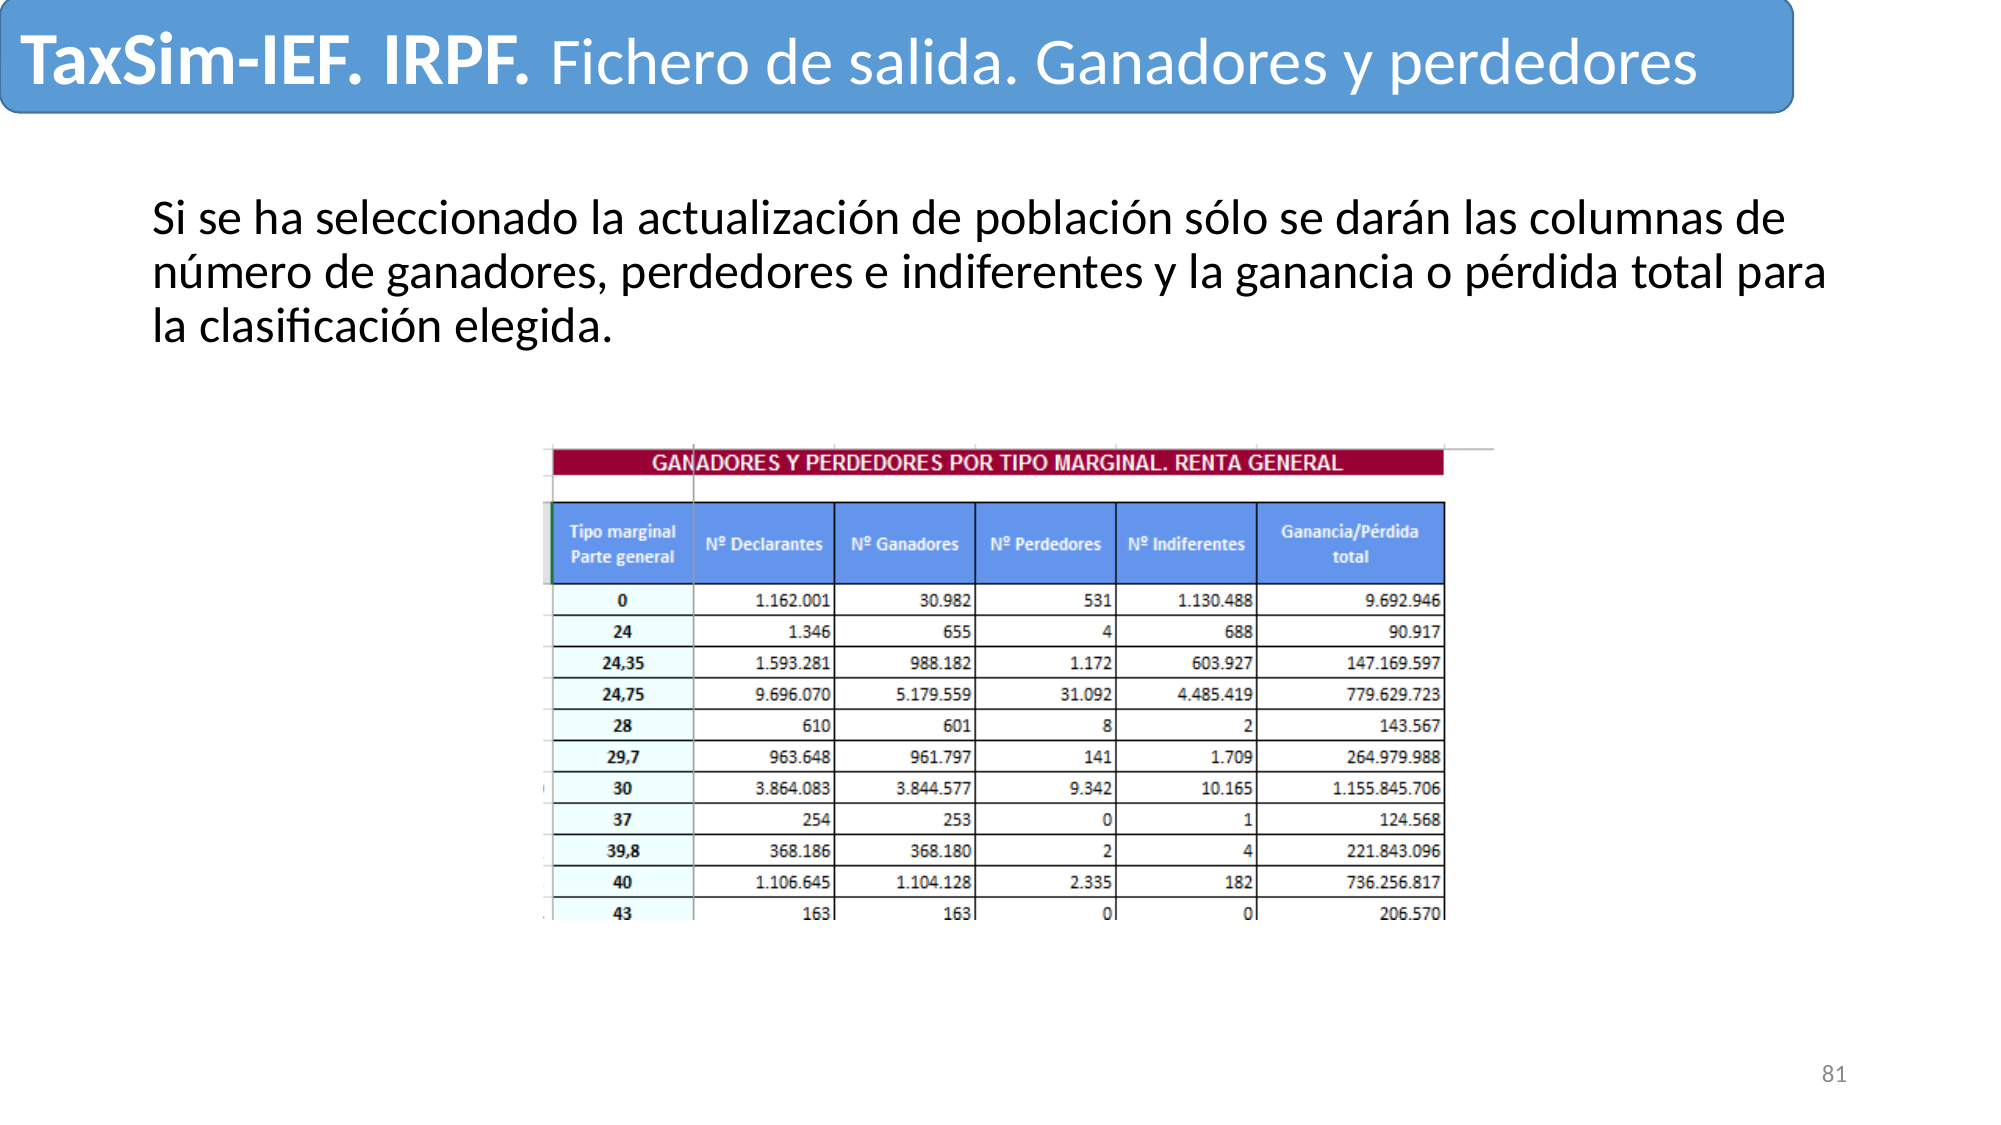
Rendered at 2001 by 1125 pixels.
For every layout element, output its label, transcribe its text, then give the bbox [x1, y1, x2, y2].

text_box TaxSim-IEF. IRPF. Fichero de salida. Ganadores y perdedores [0, 0, 1795, 114]
list Si se ha seleccionado la actualización de población sólo se darán las columnas de número de ganadores, perdedores e indiferentes y la ganancia o pérdida total para la clasificación elegida. [137, 183, 1863, 1011]
picture [543, 444, 1494, 920]
slide_number 81 [1412, 1042, 1863, 1103]
